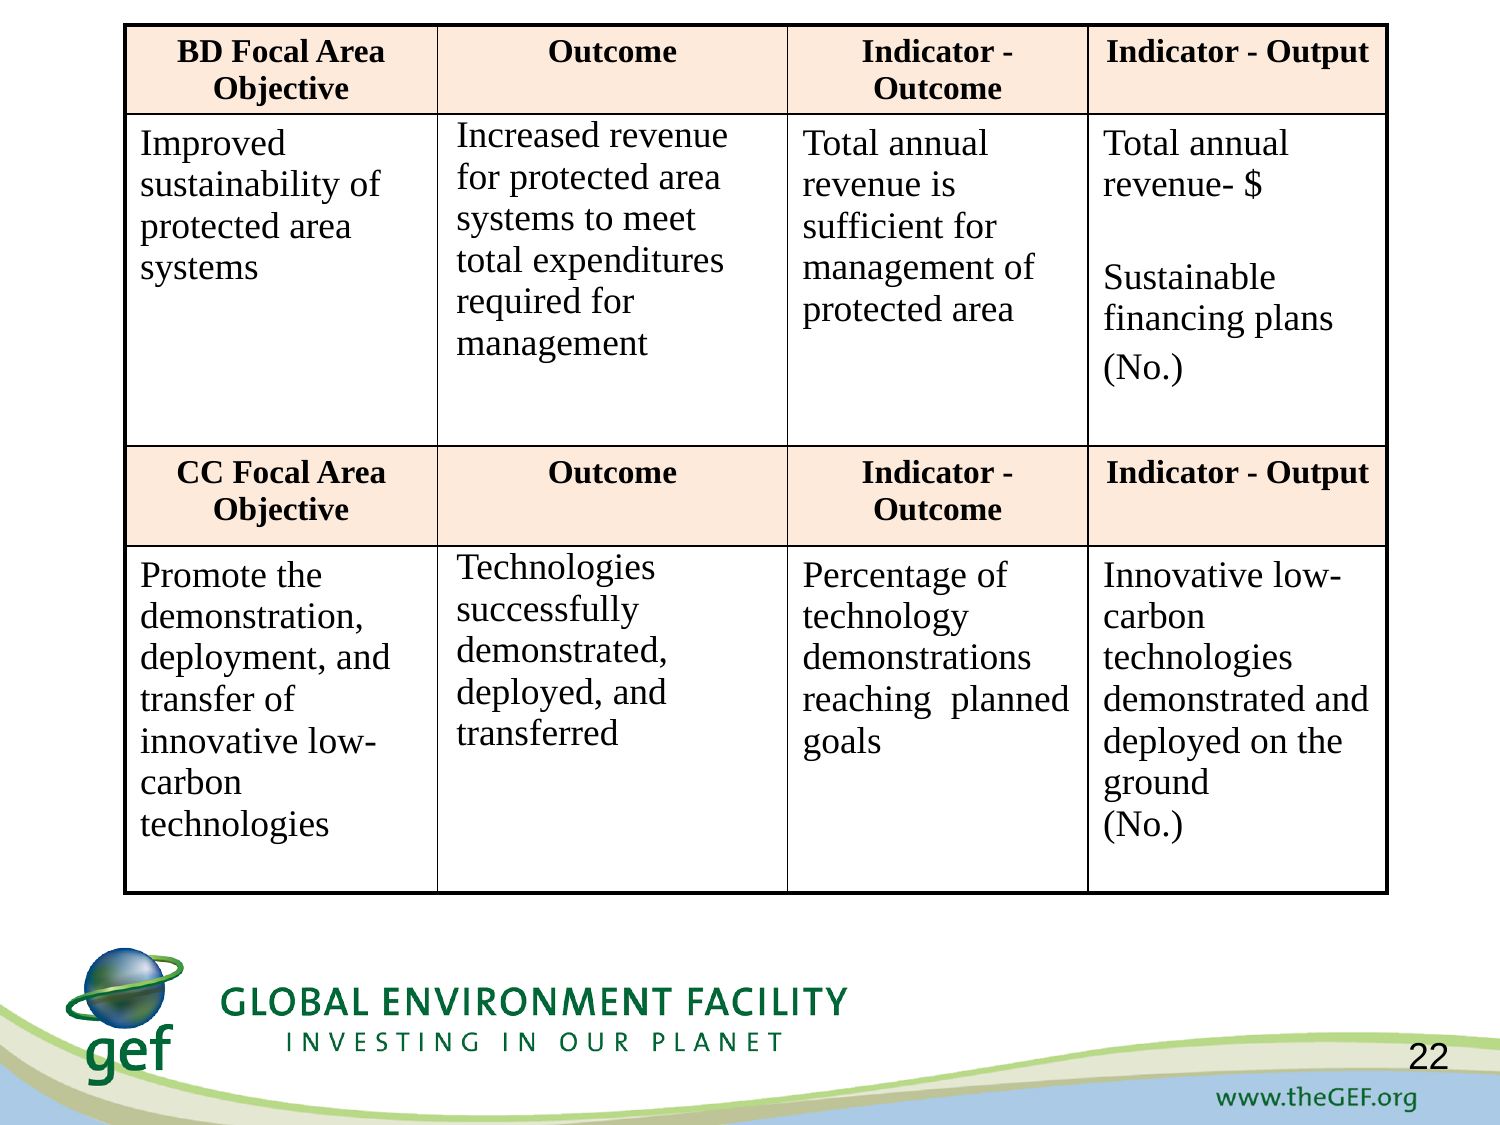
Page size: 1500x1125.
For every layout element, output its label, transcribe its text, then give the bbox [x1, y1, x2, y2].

table_cell Technologies successfully demonstrated, deployed, and transferred [438, 547, 787, 891]
table_cell Improved sustainability of protected area systems [127, 115, 437, 445]
table_cell Increased revenue for protected area systems to meet total expenditures required for management [438, 115, 787, 445]
table_cell Indicator - Outcome [788, 447, 1087, 545]
table_cell Percentage of technology demonstrations reaching planned goals [788, 547, 1087, 891]
picture [0, 920, 1500, 1125]
table_cell Promote the demonstration, deployment, and transfer of innovative low-carbon technologies [127, 547, 437, 891]
table_cell Total annual revenue is sufficient for management of protected area [788, 115, 1087, 445]
slide_number 22 [1374, 1012, 1500, 1095]
table_header BD Focal Area Objective [127, 27, 437, 113]
table_cell Outcome [438, 447, 787, 545]
table_cell Innovative low-carbon technologies demonstrated and deployed on the ground (No.) [1089, 547, 1385, 891]
table_header Outcome [438, 27, 787, 113]
table_cell Indicator - Output [1089, 447, 1385, 545]
table_cell Total annual revenue- $ Sustainable financing plans (No.) [1089, 115, 1385, 445]
table_header Indicator - Output [1089, 27, 1385, 113]
table_header Indicator - Outcome [788, 27, 1087, 113]
table_cell CC Focal Area Objective [127, 447, 437, 545]
